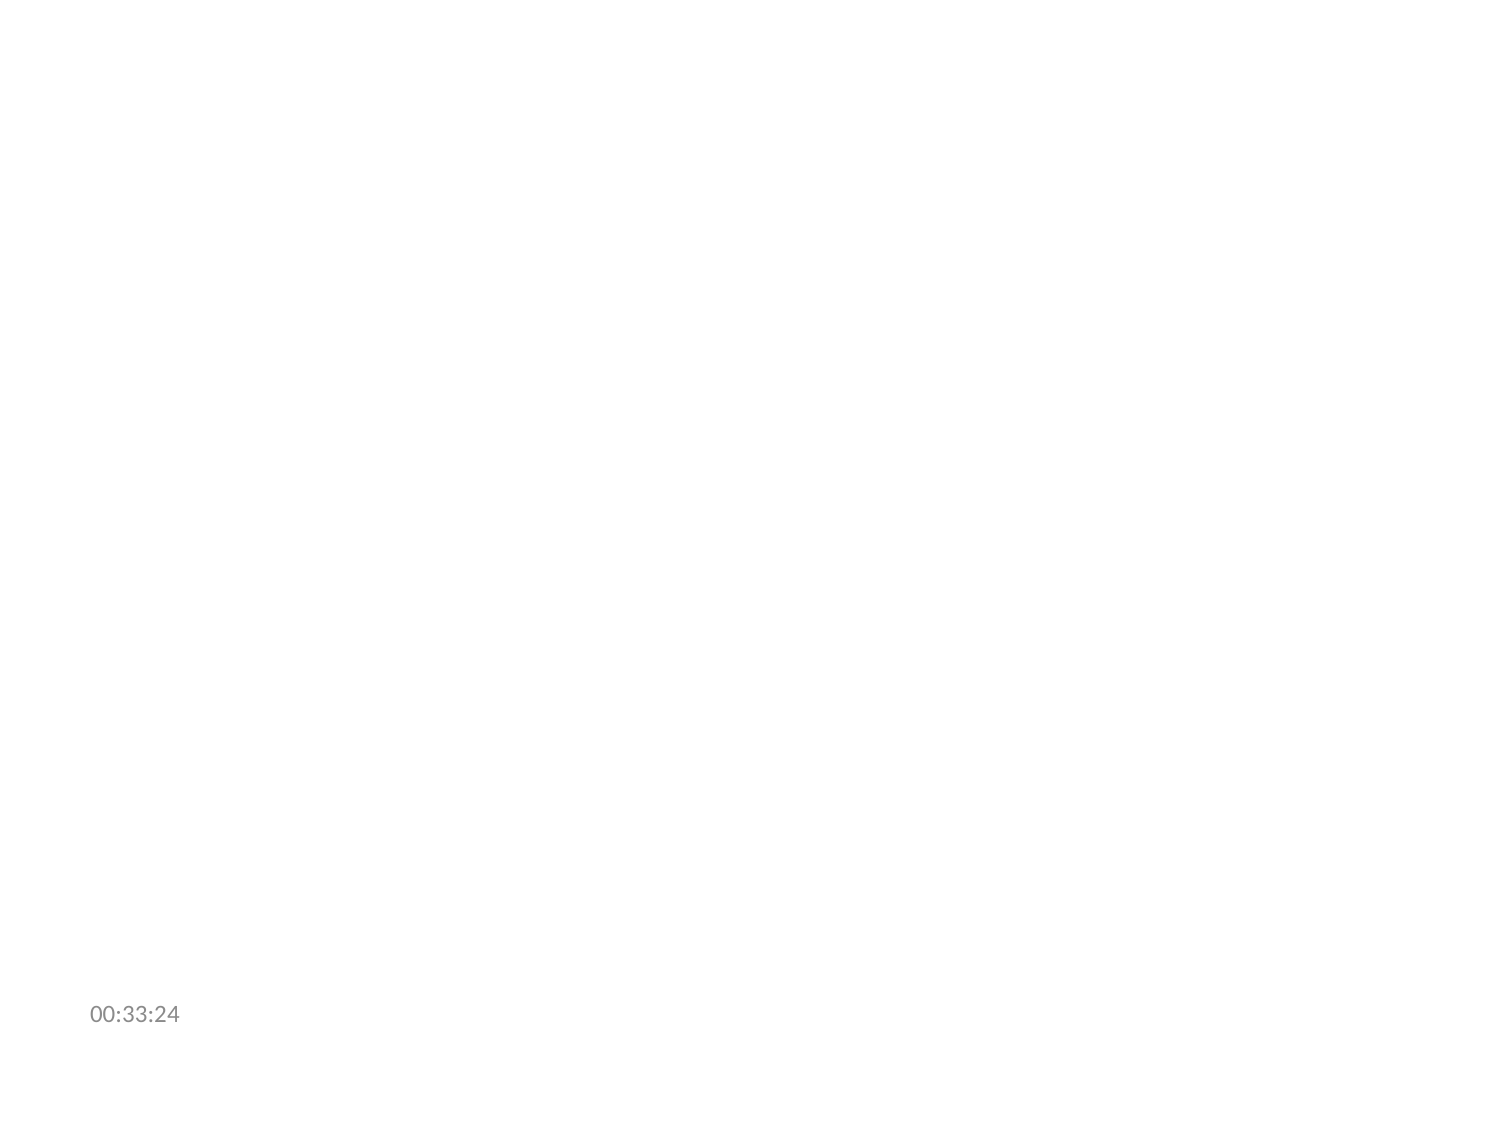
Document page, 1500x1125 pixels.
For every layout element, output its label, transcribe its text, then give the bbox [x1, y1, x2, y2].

text_box 15:35:09 [75, 982, 425, 1043]
